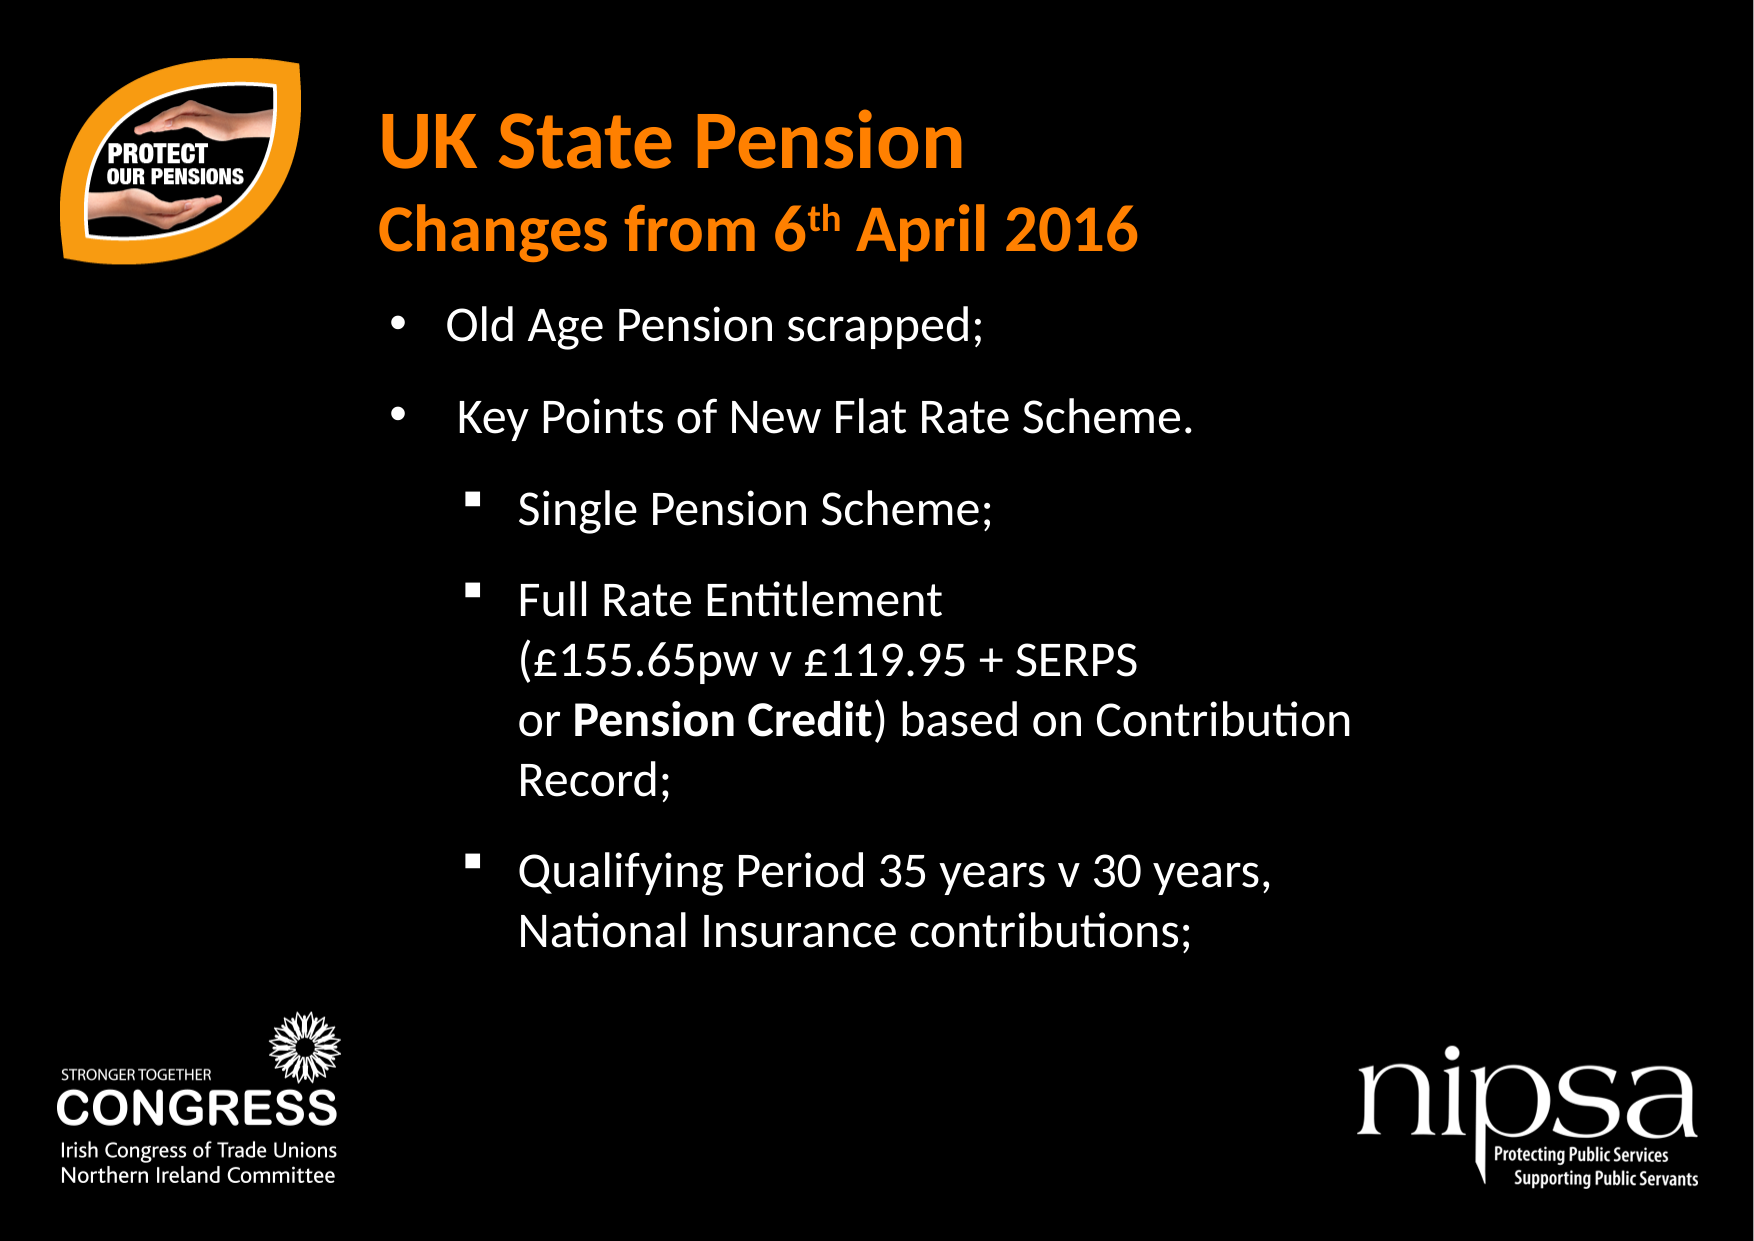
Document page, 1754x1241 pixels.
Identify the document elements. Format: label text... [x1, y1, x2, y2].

picture [0, 0, 1754, 1241]
text_box UK State Pension Changes from 6th April 2016 [363, 77, 1529, 221]
text_box Old Age Pension scrapped; Key Points of New Flat Rate Scheme. [374, 284, 1628, 451]
text_box Single Pension Scheme; Full Rate Entitlement (£155.65pw v £119.95 + SERPS or Pension Credit) based on Contribution Record; Qualifying Period 35 years v 30 years, National Insurance contributions; [446, 467, 1408, 966]
